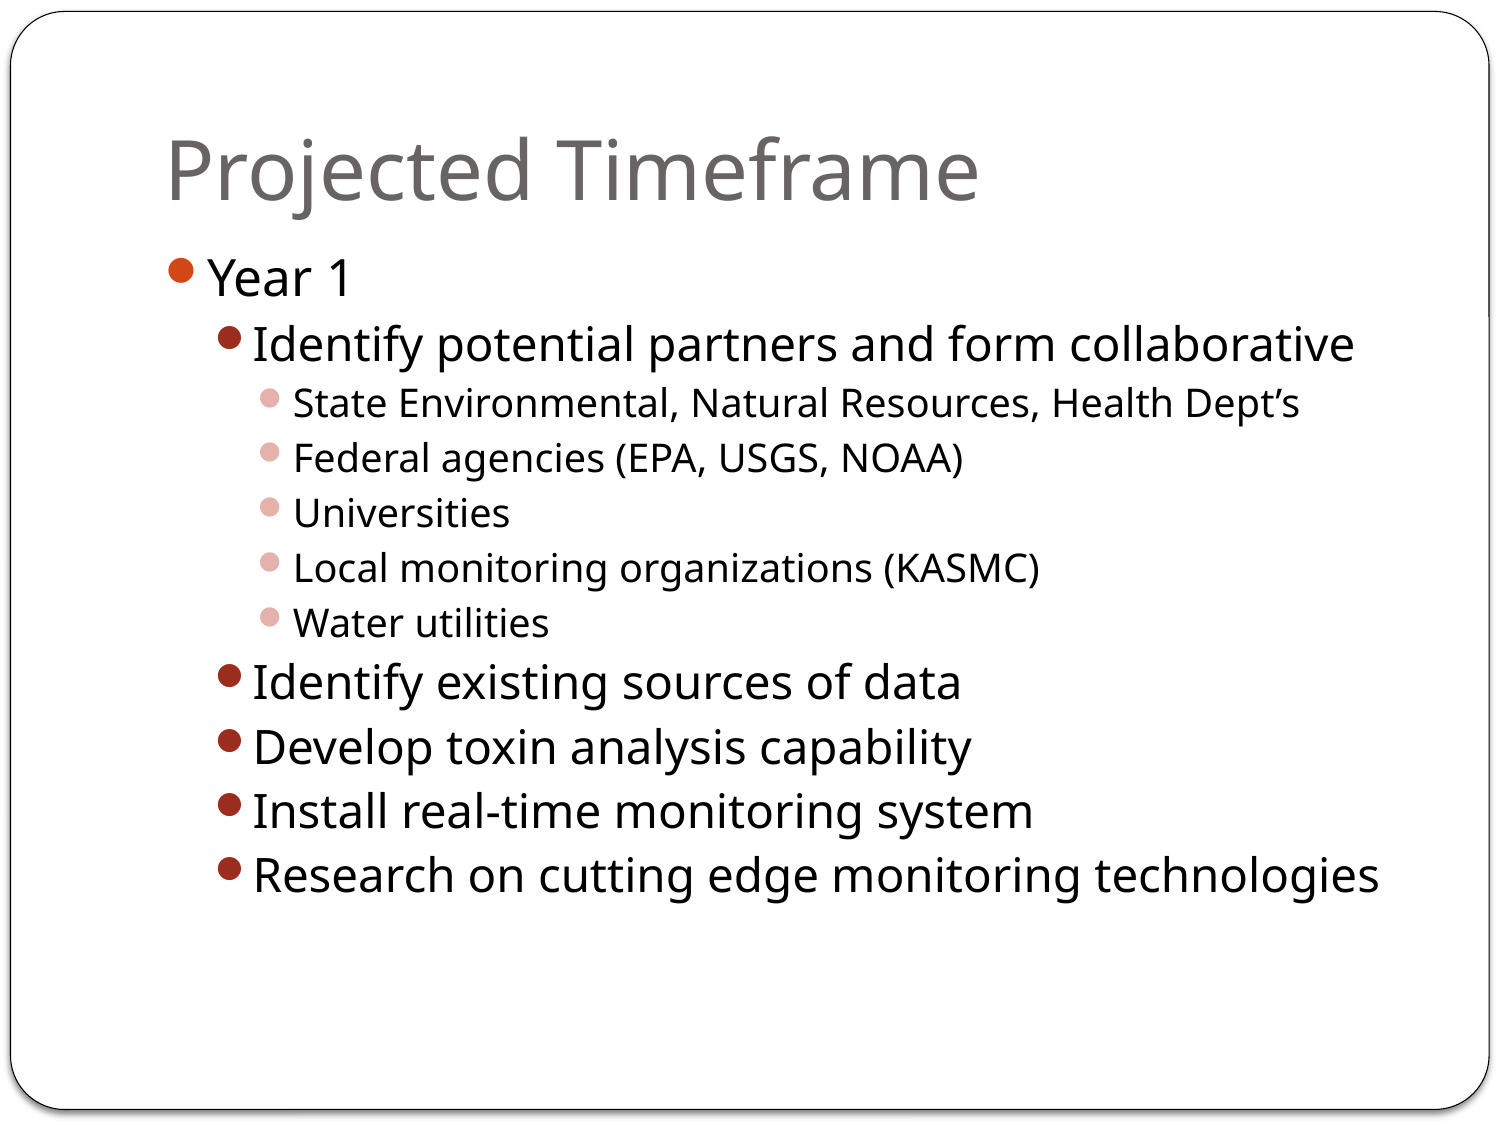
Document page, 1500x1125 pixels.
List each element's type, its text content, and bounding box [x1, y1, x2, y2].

title Projected Timeframe [150, 45, 1425, 233]
list Year 1 Identify potential partners and form collaborative State Environmental, Natural Resources, Health Dept’s Federal agencies (EPA, USGS, NOAA) Universities Local monitoring organizations (KASMC) Water utilities Identify existing sources of data Develop toxin analysis capability Install real-time monitoring system Research on cutting edge monitoring technologies [150, 237, 1425, 988]
